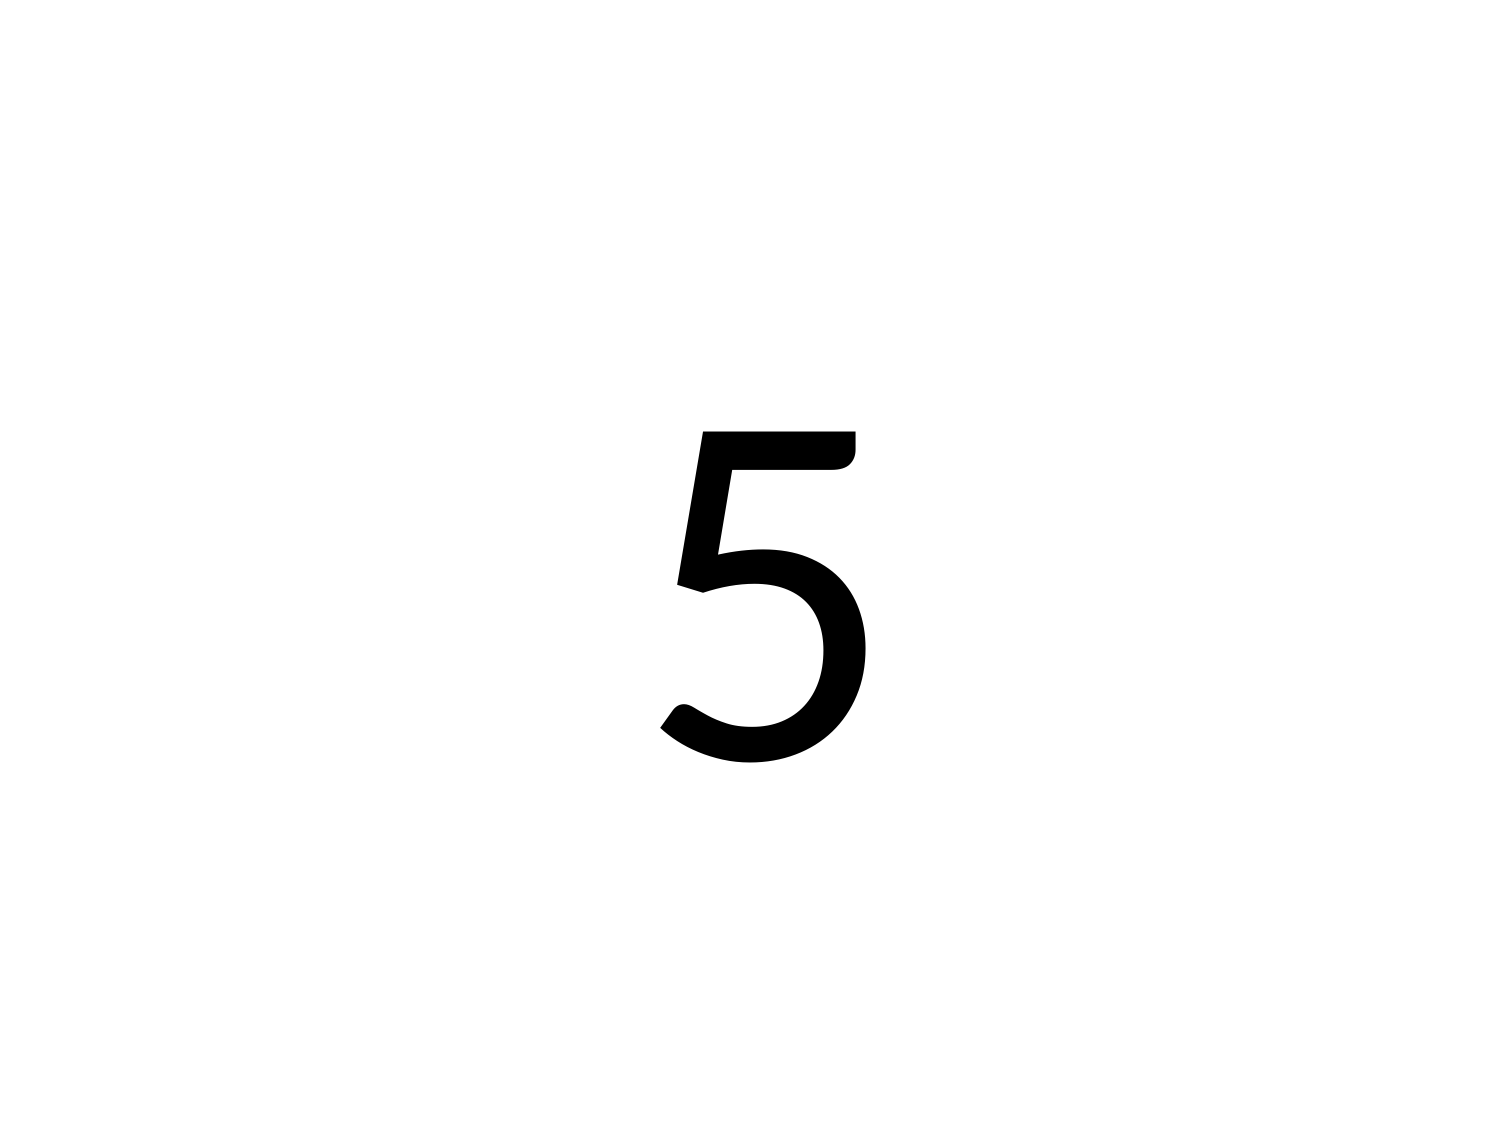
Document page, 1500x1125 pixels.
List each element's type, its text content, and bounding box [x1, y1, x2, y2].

text_box 5 [411, 241, 1123, 1109]
